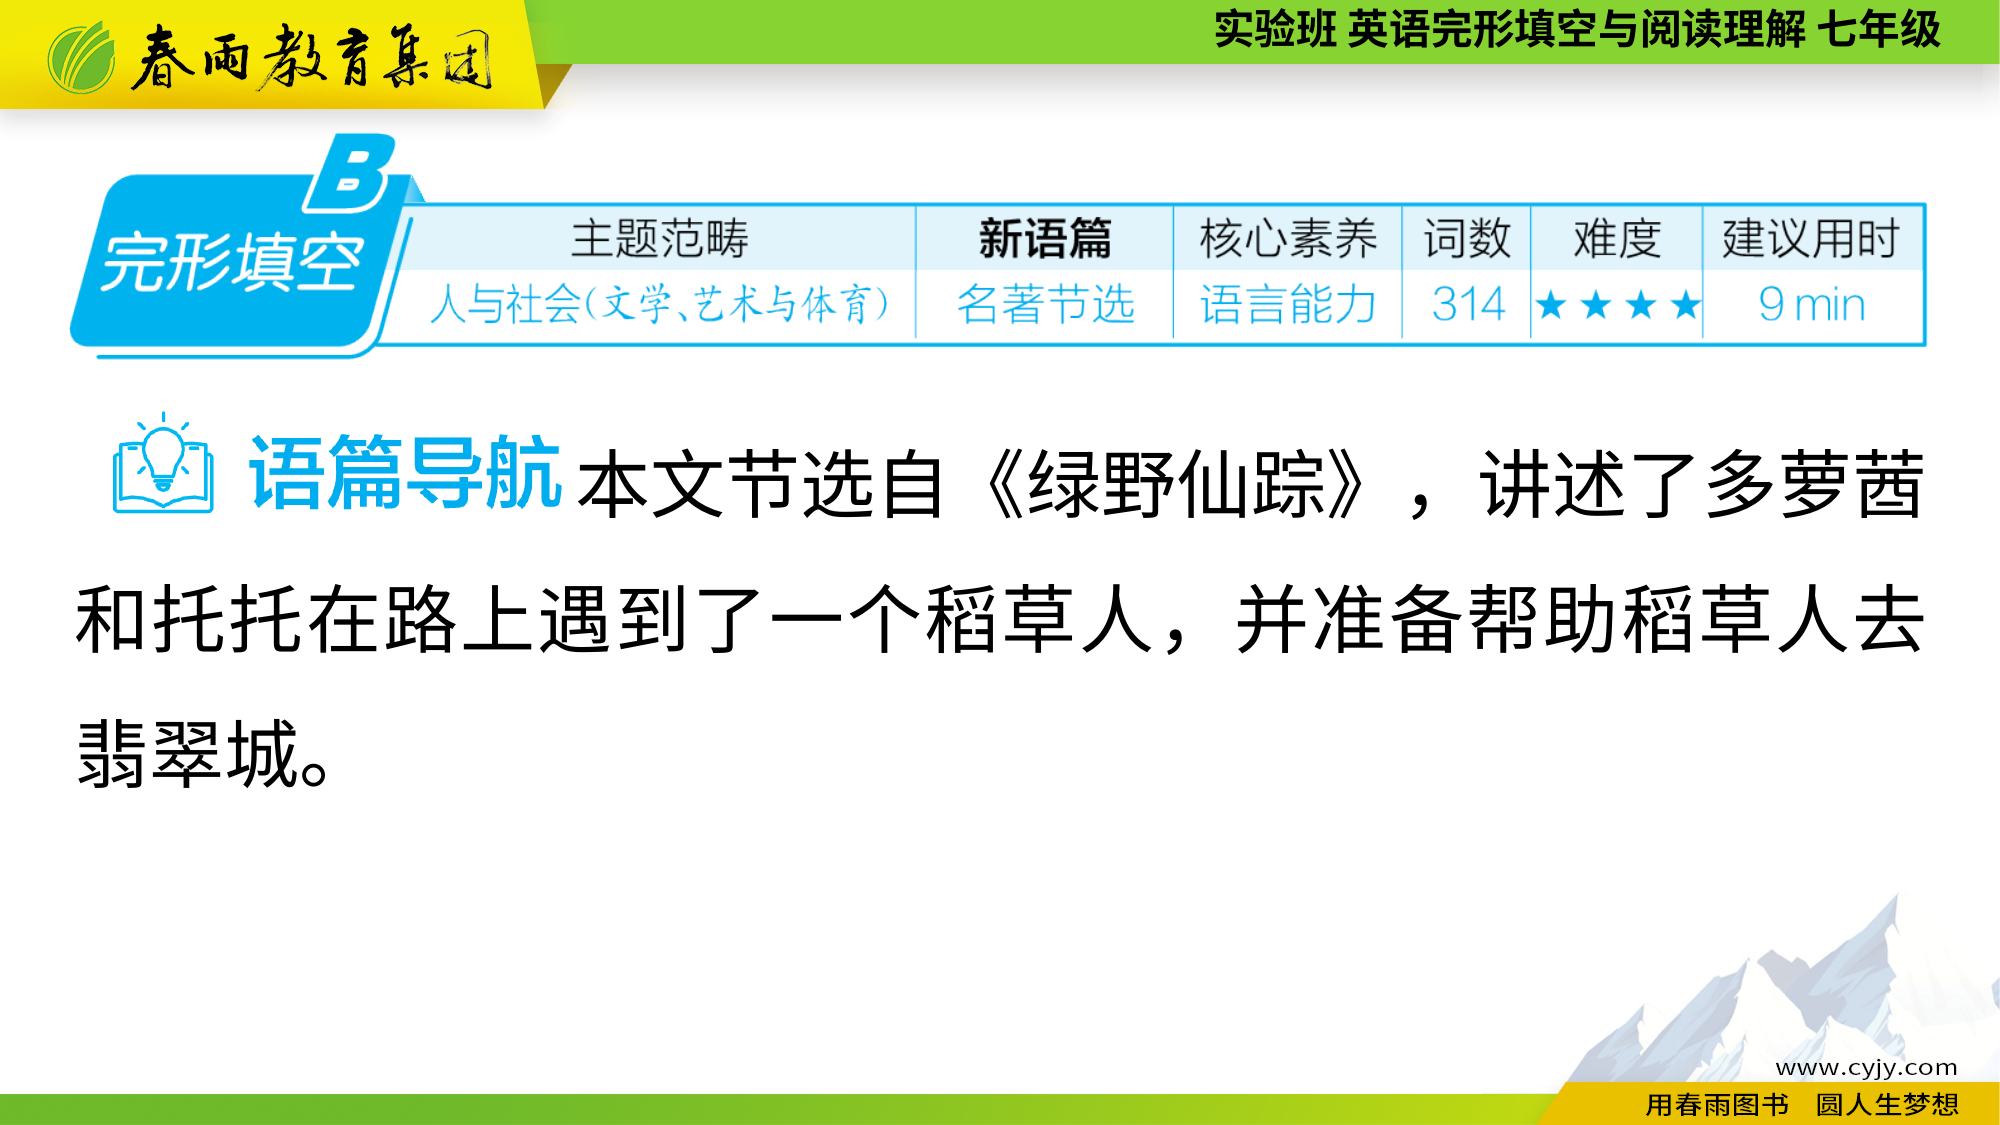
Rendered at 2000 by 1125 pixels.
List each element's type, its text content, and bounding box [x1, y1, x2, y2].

picture [0, 0, 2000, 1125]
text_box 本文节选自《绿野仙踪》，讲述了多萝莤和托托在路上遇到了一个稻草人，并准备帮助稻草人去翡翠城。 [59, 385, 1944, 806]
